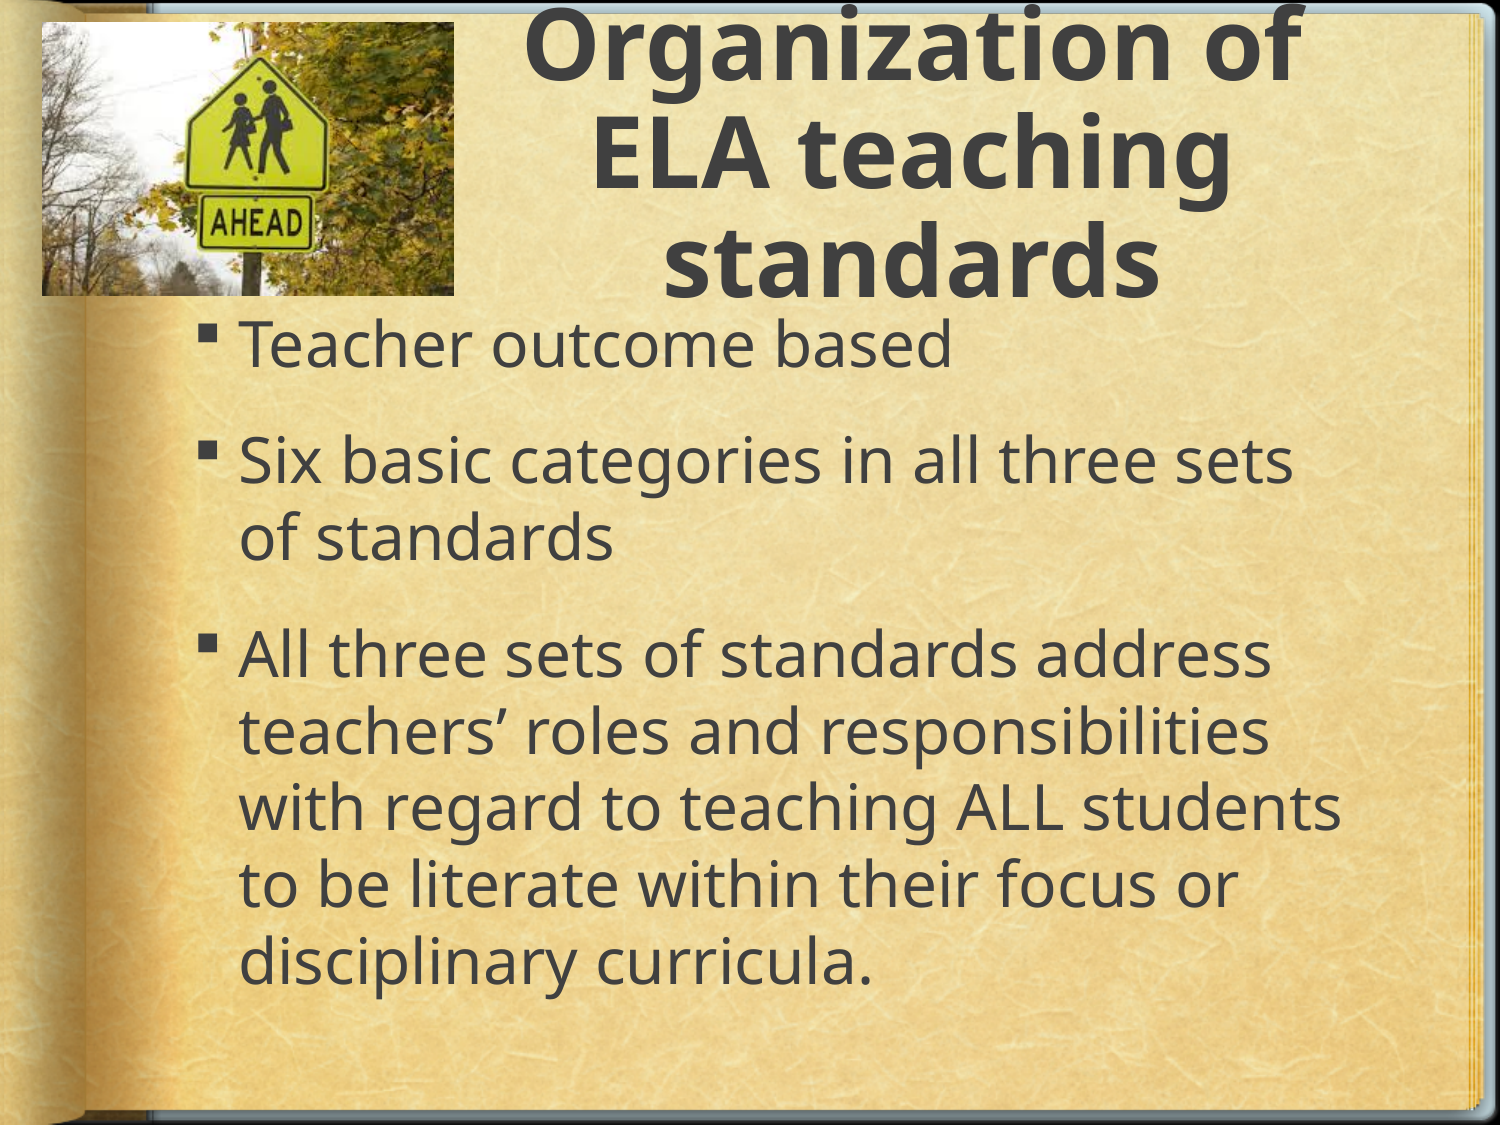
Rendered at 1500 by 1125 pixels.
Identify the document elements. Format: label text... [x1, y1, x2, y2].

list Teacher outcome based Six basic categories in all three sets of standards All three sets of standards address teachers’ roles and responsibilities with regard to teaching ALL students to be literate within their focus or disciplinary curricula. [178, 295, 1372, 1005]
title Organization of ELA teaching standards [455, 45, 1372, 265]
picture [0, 0, 1500, 1125]
